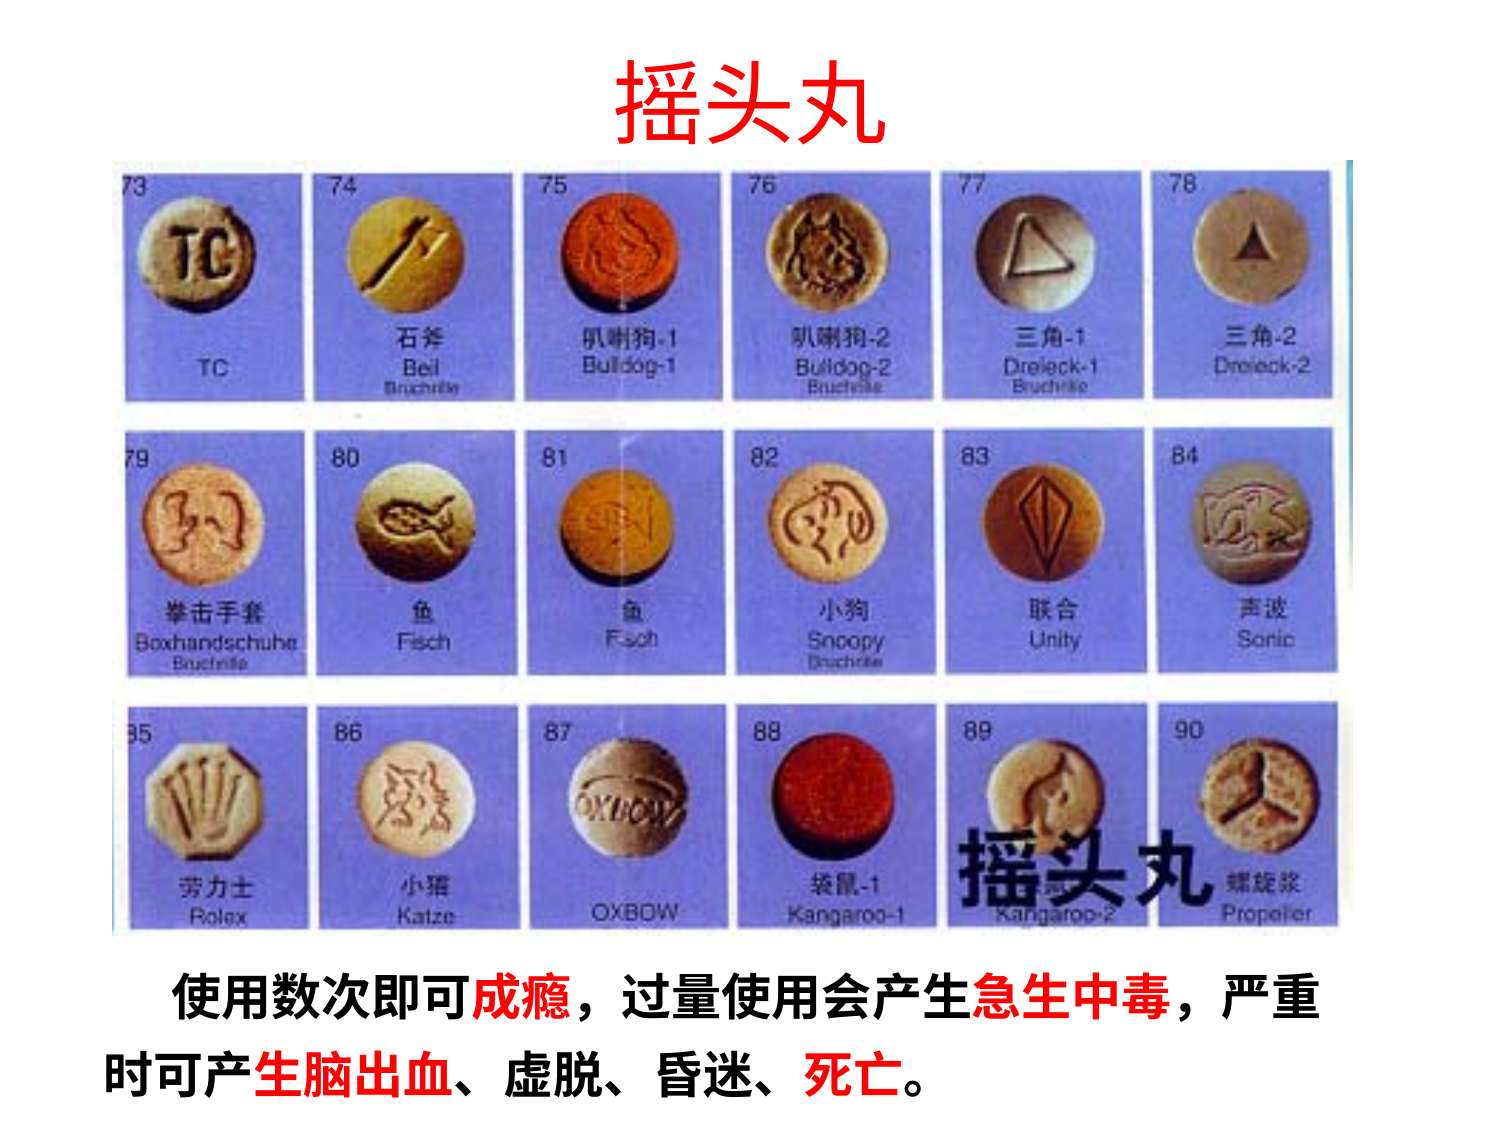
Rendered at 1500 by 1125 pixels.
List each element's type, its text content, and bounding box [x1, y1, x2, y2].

title 摇头丸 [74, 6, 1426, 195]
text_box 使用数次即可成瘾，过量使用会产生急生中毒，严重时可产生脑出血、虚脱、昏迷、死亡。 [88, 940, 1365, 1112]
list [112, 160, 1353, 936]
